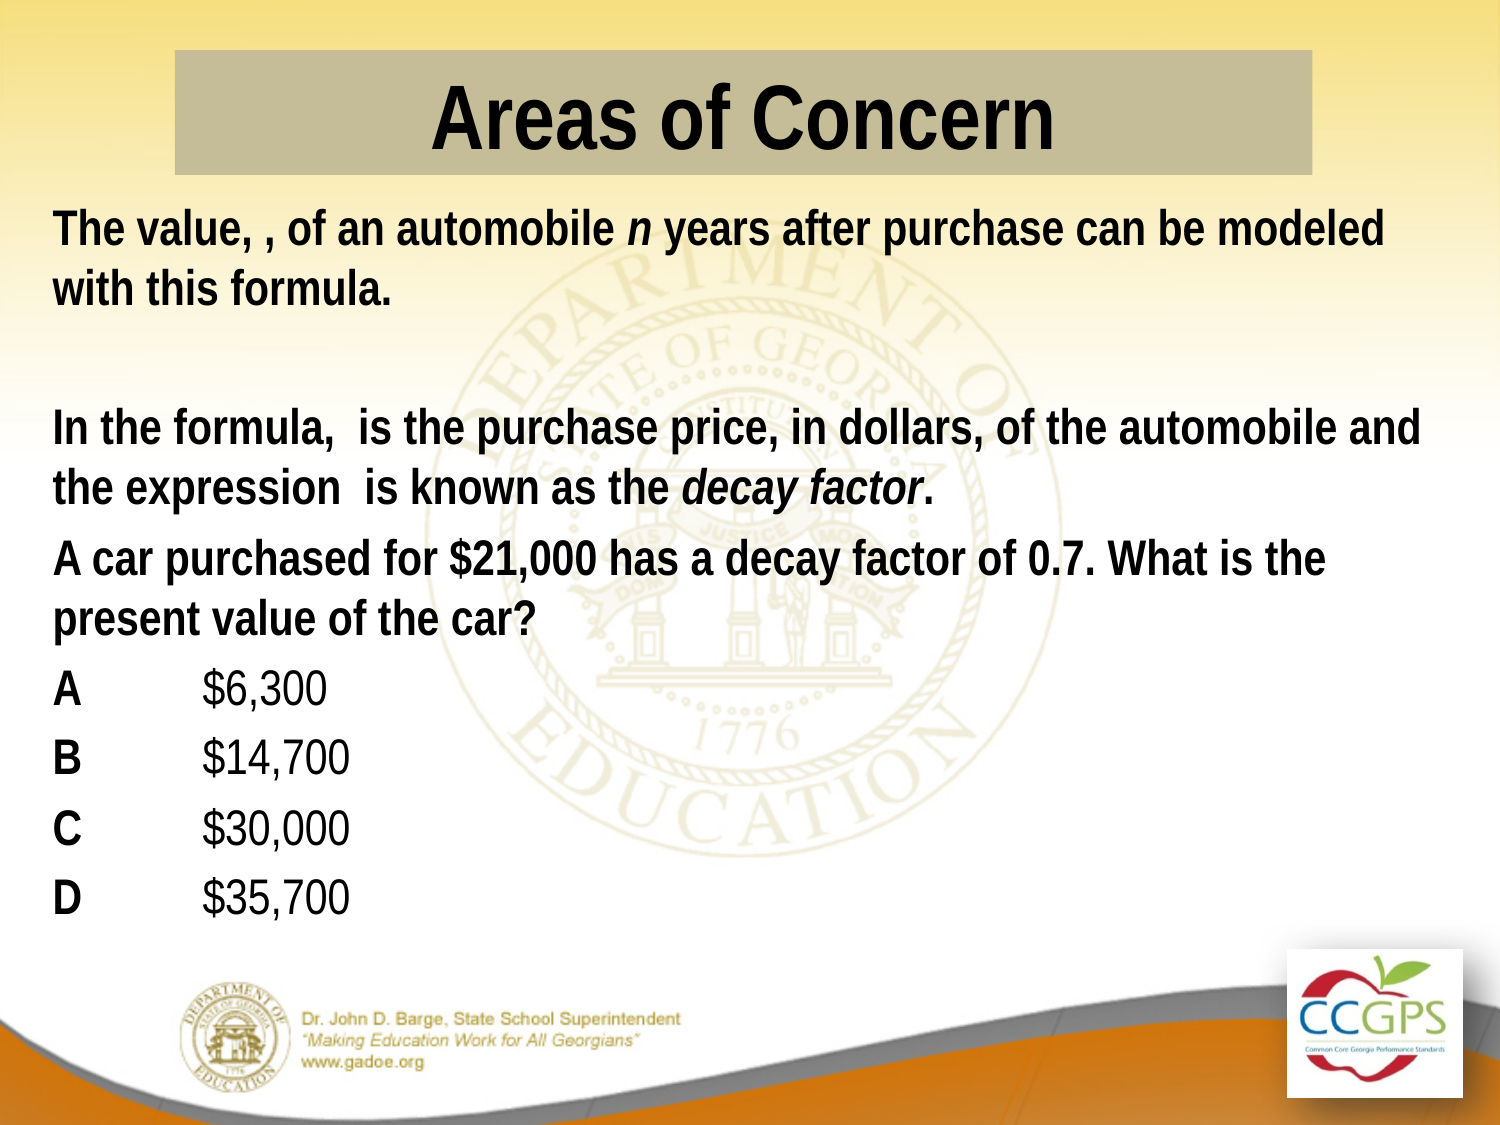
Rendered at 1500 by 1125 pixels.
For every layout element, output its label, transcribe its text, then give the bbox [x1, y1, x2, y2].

title Areas of Concern [174, 49, 1313, 176]
picture [0, 0, 1500, 1125]
